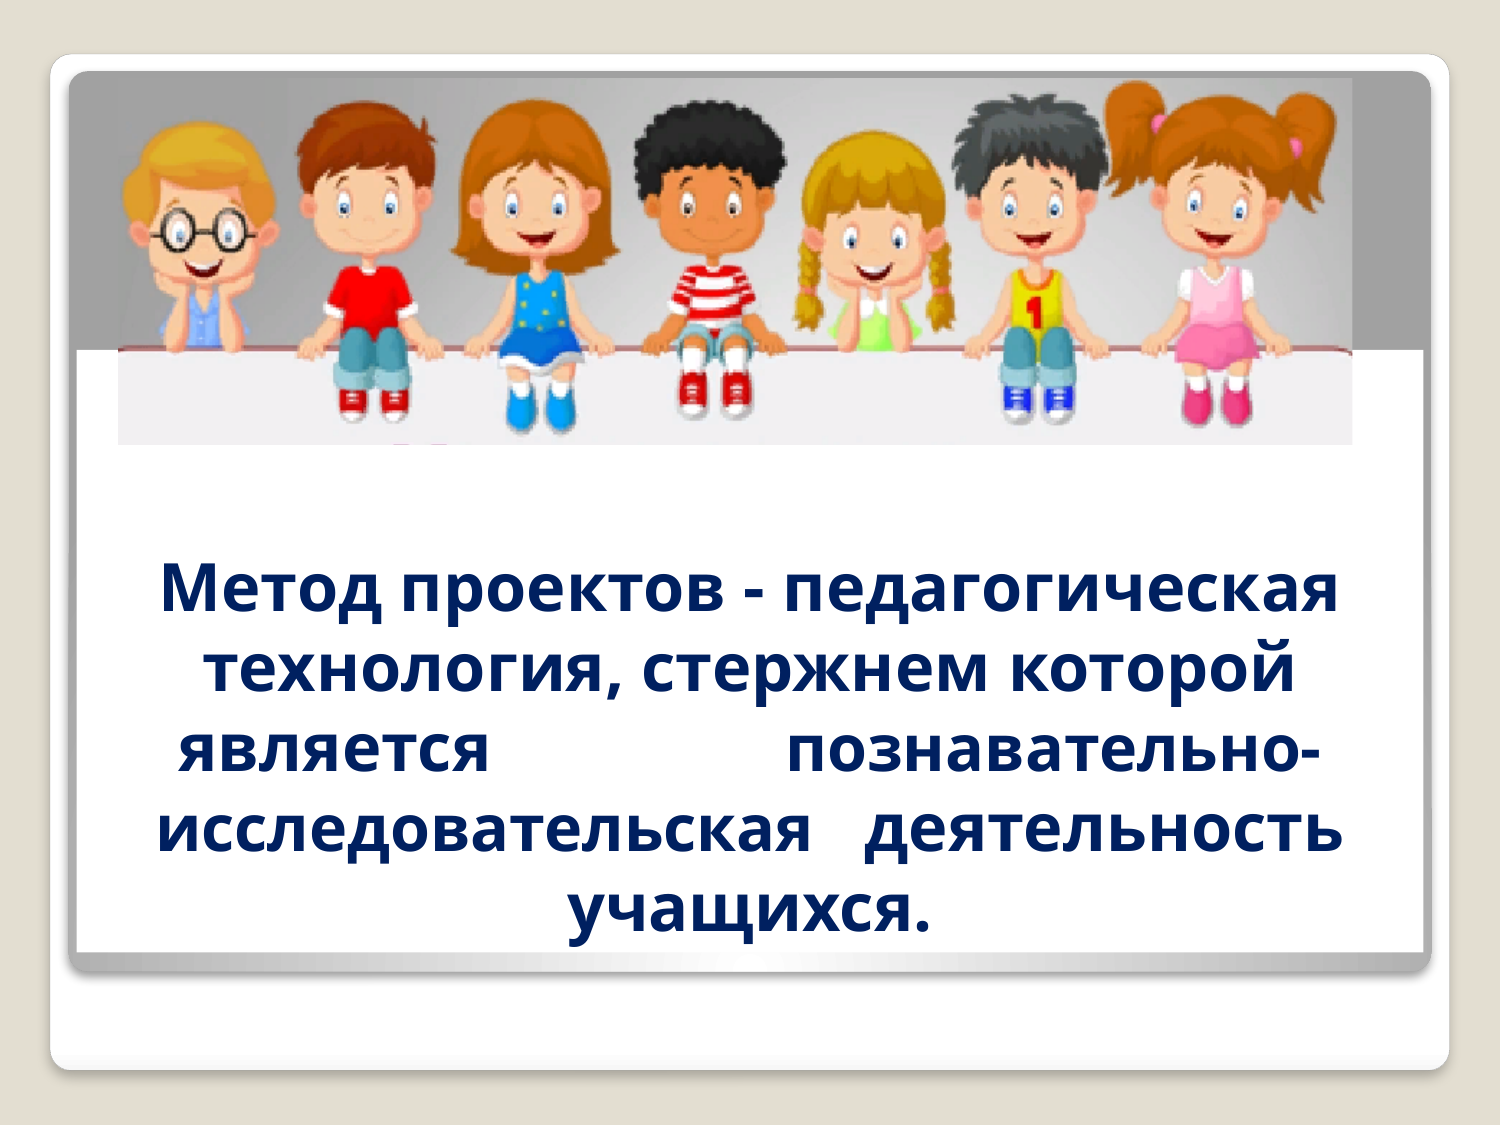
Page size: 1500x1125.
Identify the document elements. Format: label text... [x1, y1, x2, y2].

picture [117, 77, 1353, 445]
title Метод проектов - педагогическая технология, стержнем которой является познавательно-исследовательская деятельность учащихся. [76, 349, 1424, 953]
